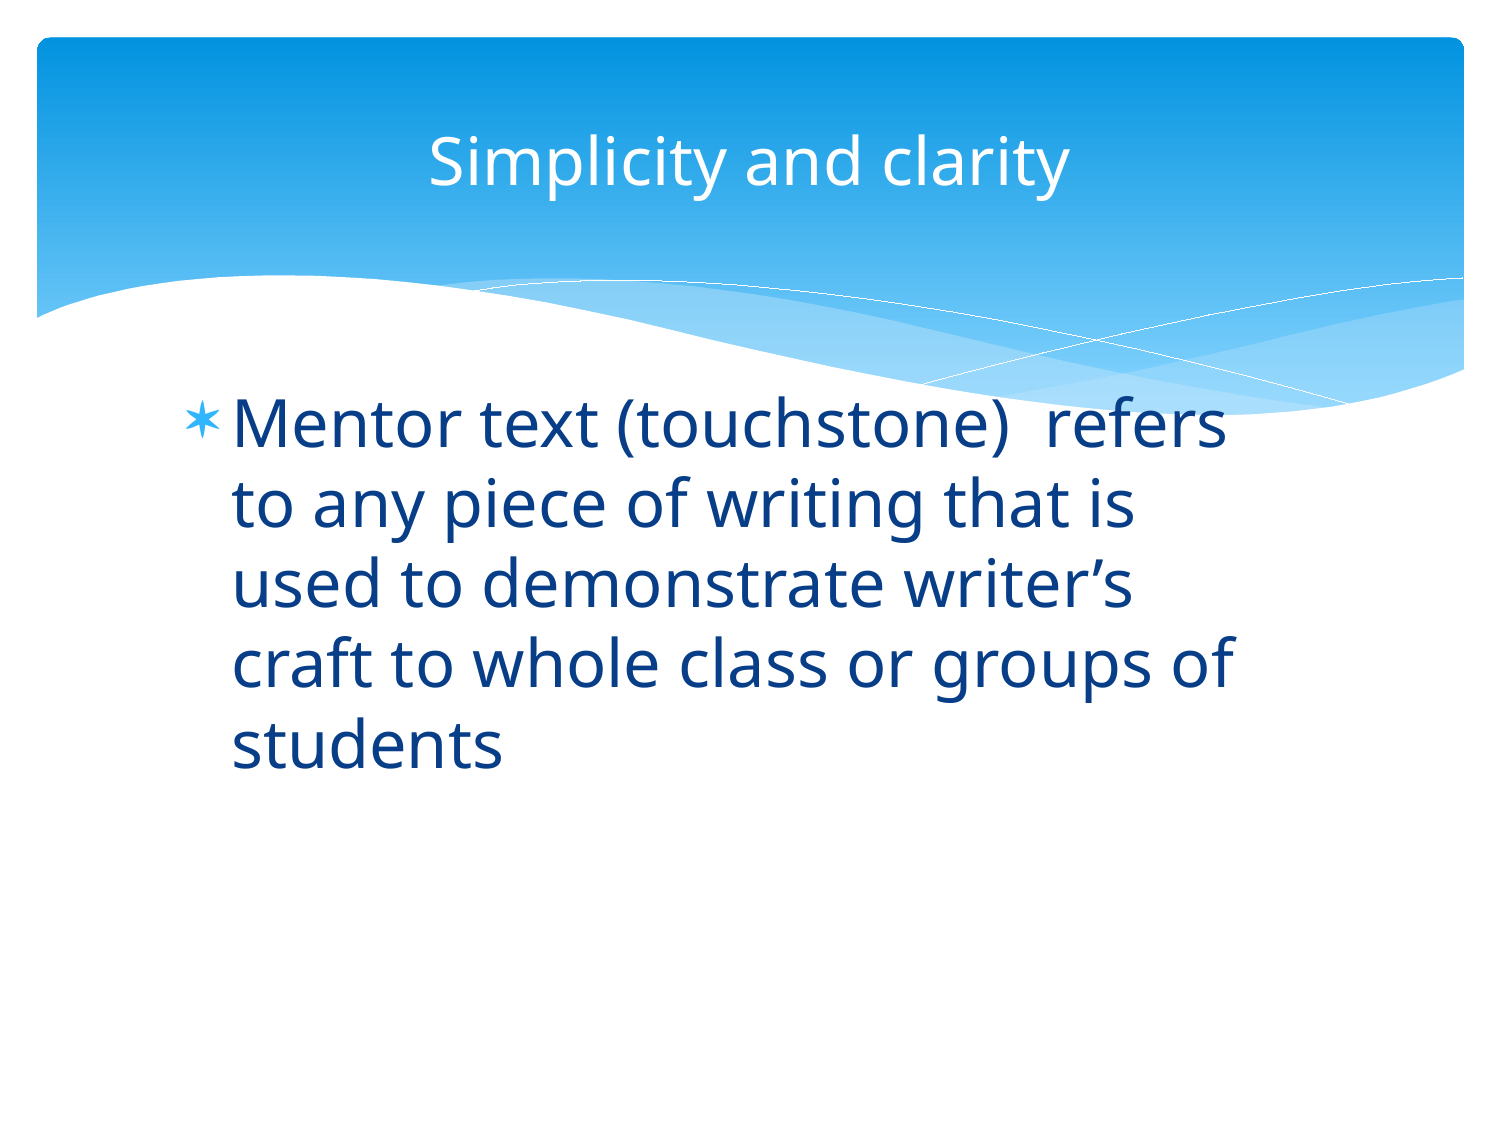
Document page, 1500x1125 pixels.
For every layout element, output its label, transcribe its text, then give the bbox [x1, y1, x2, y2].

title Simplicity and clarity [75, 55, 1425, 261]
list Mentor text (touchstone) refers to any piece of writing that is used to demonstrate writer’s craft to whole class or groups of students [171, 373, 1283, 950]
